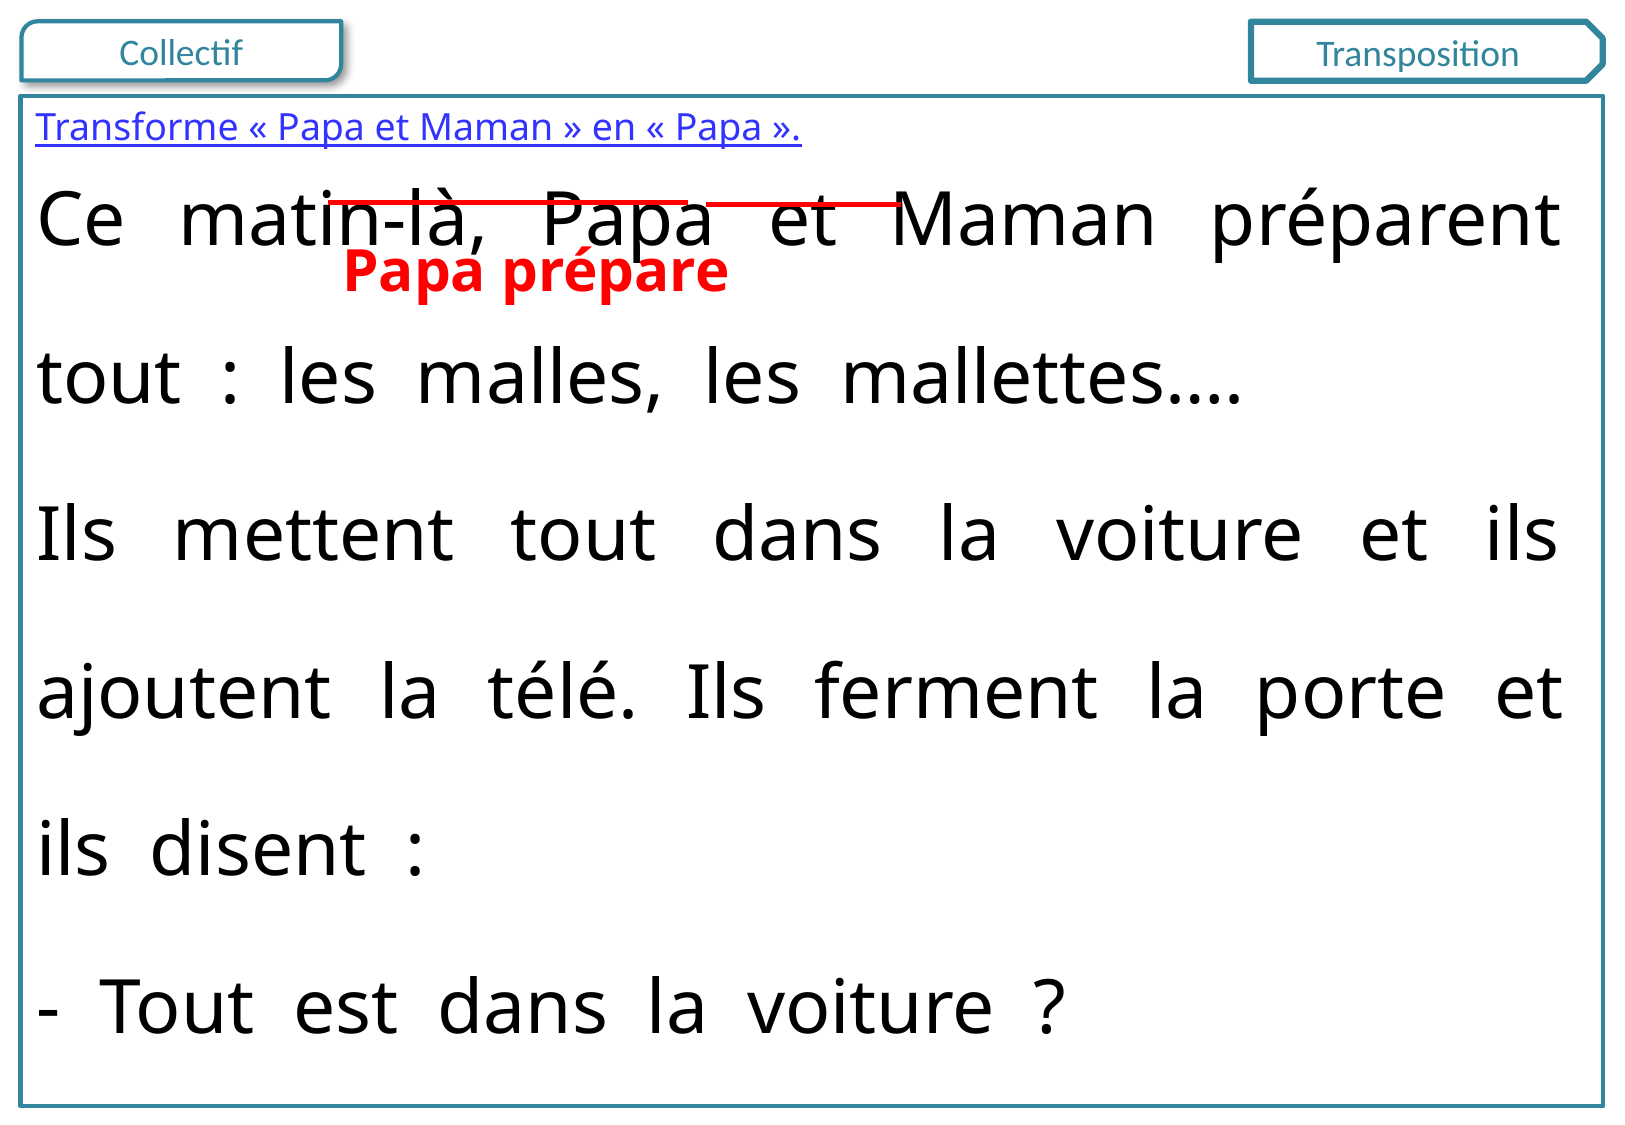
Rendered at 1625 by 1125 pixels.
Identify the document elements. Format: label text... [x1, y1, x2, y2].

list Transforme « Papa et Maman » en « Papa ». [18, 94, 1605, 1108]
list Transposition [1251, 21, 1585, 81]
list Ce matin-là, Papa et Maman préparent tout : les malles, les mallettes…. Ils mettent tout dans la voiture et ils ajoutent la télé. Ils ferment la porte et ils disent : - Tout est dans la voiture ? Et ils répondent : - Tout est dans la voiture. [21, 95, 1604, 1018]
text_box Papa prépare [327, 225, 901, 311]
